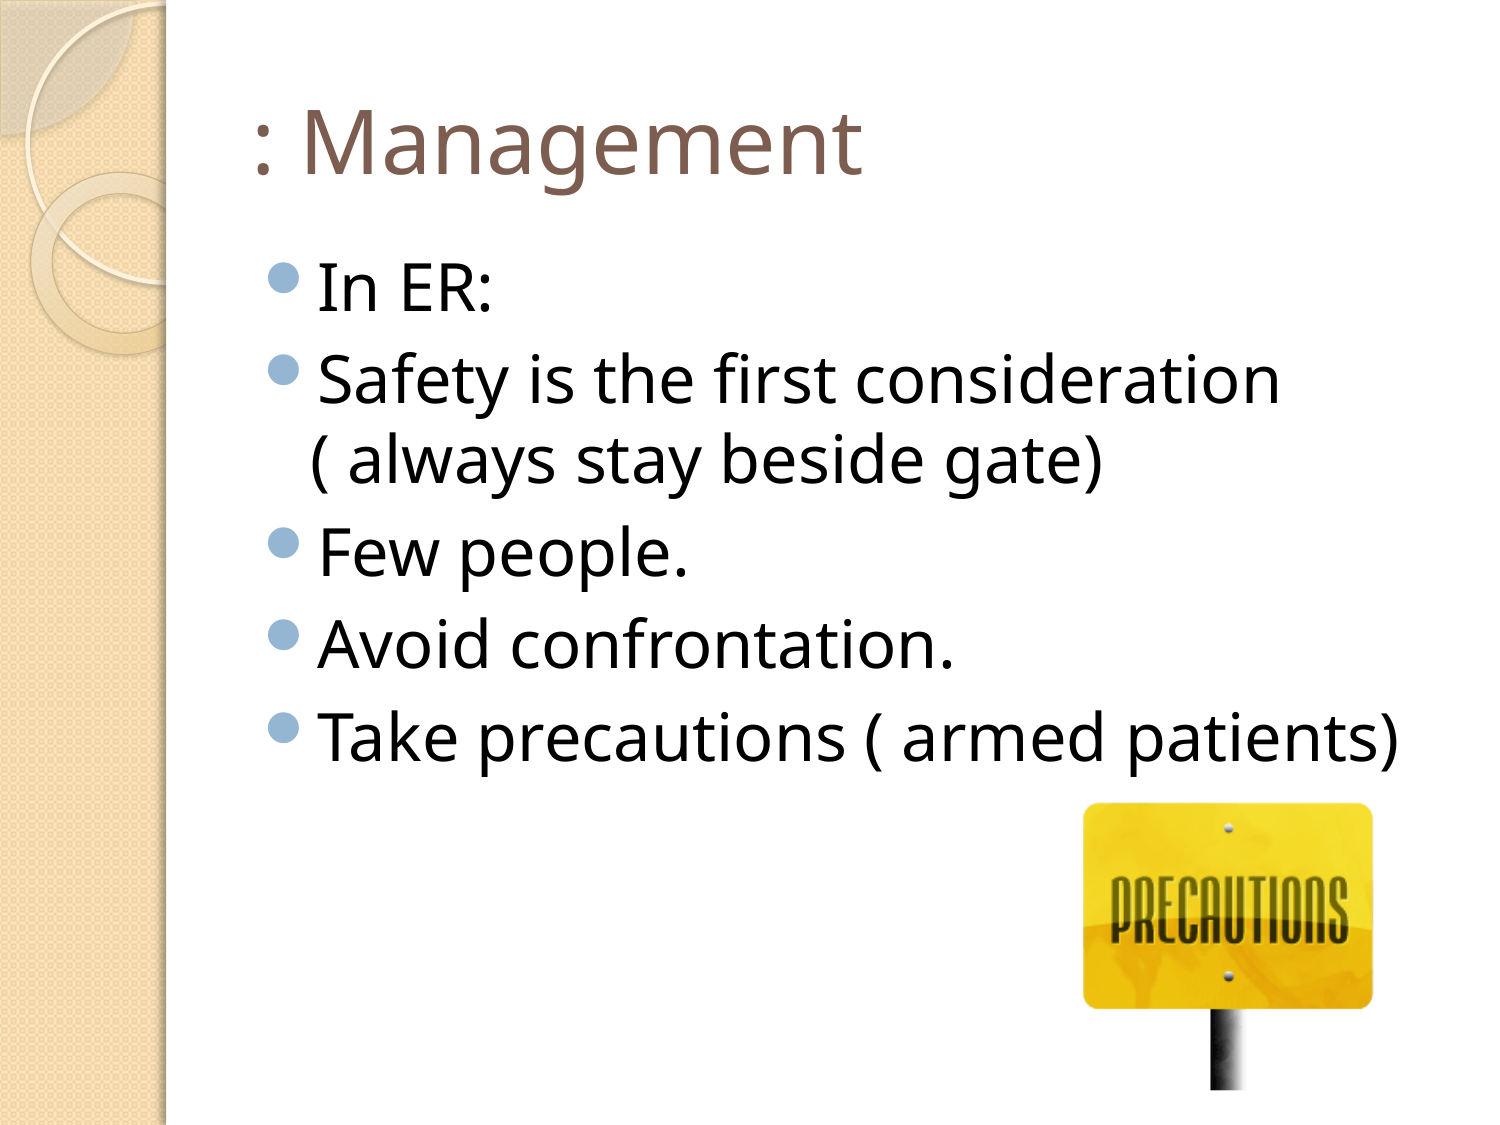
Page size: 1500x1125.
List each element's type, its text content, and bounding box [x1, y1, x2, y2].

picture [1080, 798, 1377, 1095]
list In ER: Safety is the first consideration ( always stay beside gate) Few people. Avoid confrontation. Take precautions ( armed patients) [235, 237, 1466, 1025]
title Management : [235, 45, 1466, 233]
